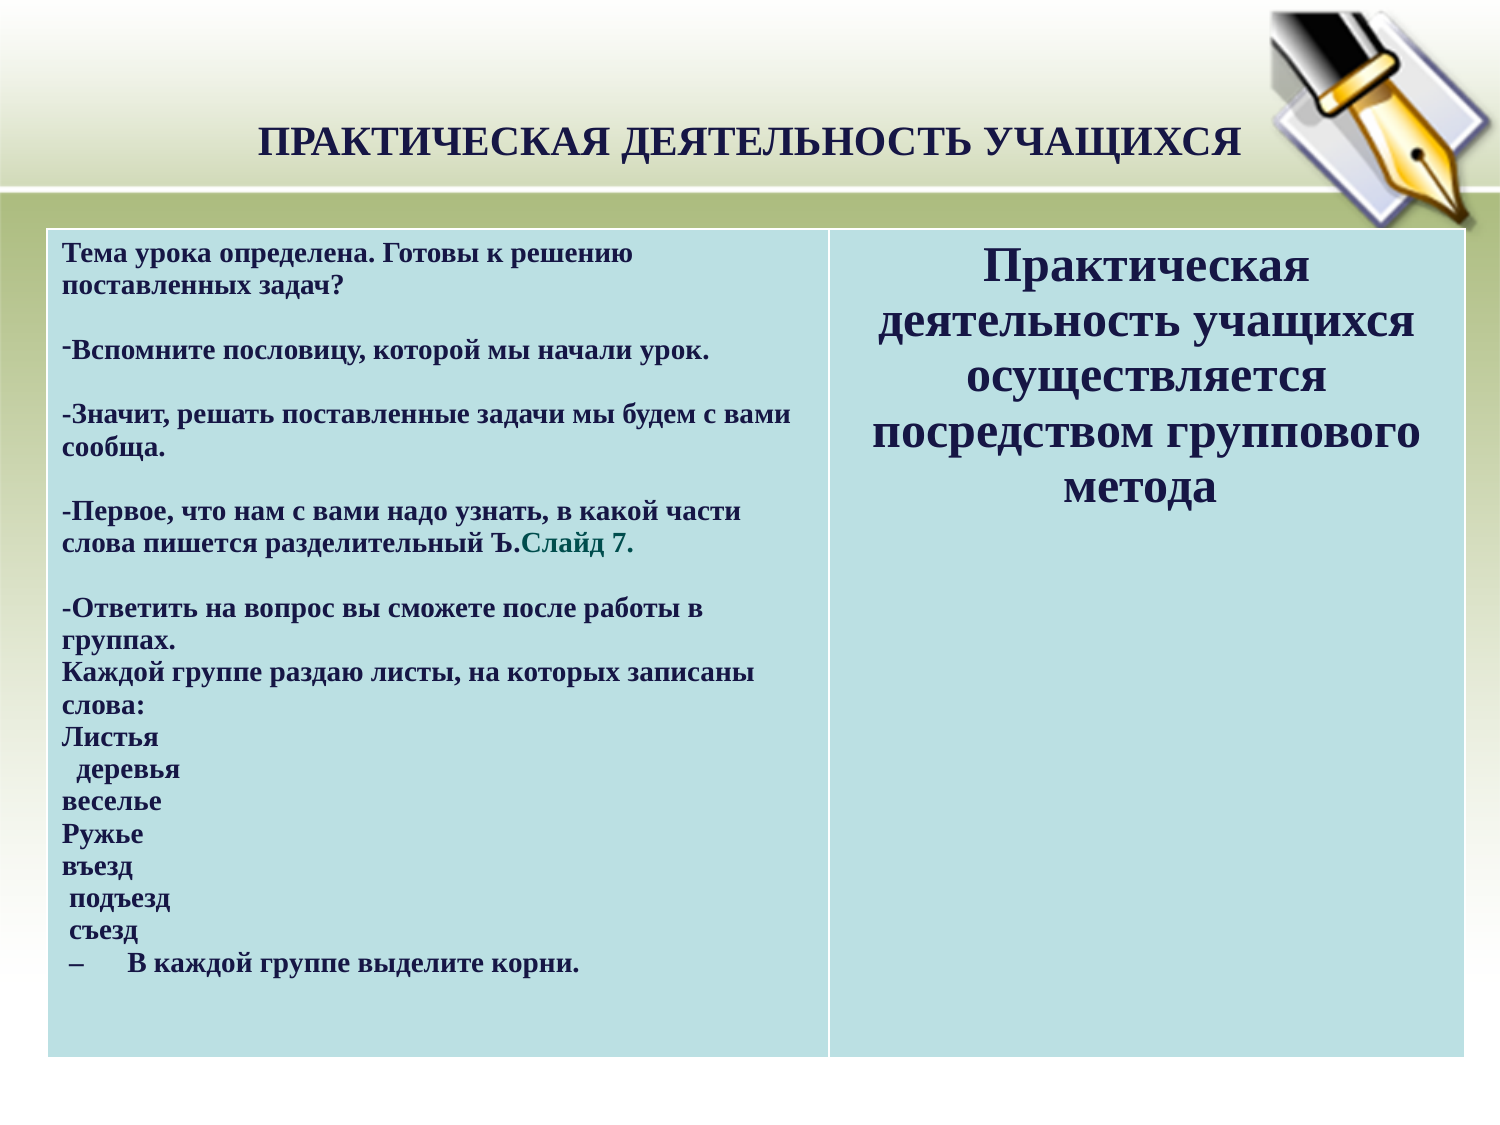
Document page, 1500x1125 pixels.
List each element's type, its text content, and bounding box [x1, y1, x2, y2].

picture [0, 0, 1500, 1125]
table_header Практическая деятельность учащихся осуществляется посредством группового метода [830, 230, 1464, 1057]
table_header Тема урока определена. Готовы к решению поставленных задач? Вспомните пословицу, которой мы начали урок. -Значит, решать поставленные задачи мы будем с вами сообща. -Первое, что нам с вами надо узнать, в какой части слова пишется разделительный Ъ.Слайд 7. -Ответить на вопрос вы сможете после работы в группах. Каждой группе раздаю листы, на которых записаны слова: Листья деревья веселье Ружье въезд подъезд съезд – В каждой группе выделите корни. [48, 230, 828, 1057]
title ПРАКТИЧЕСКАЯ ДЕЯТЕЛЬНОСТЬ УЧАЩИХСЯ [74, 44, 1426, 228]
